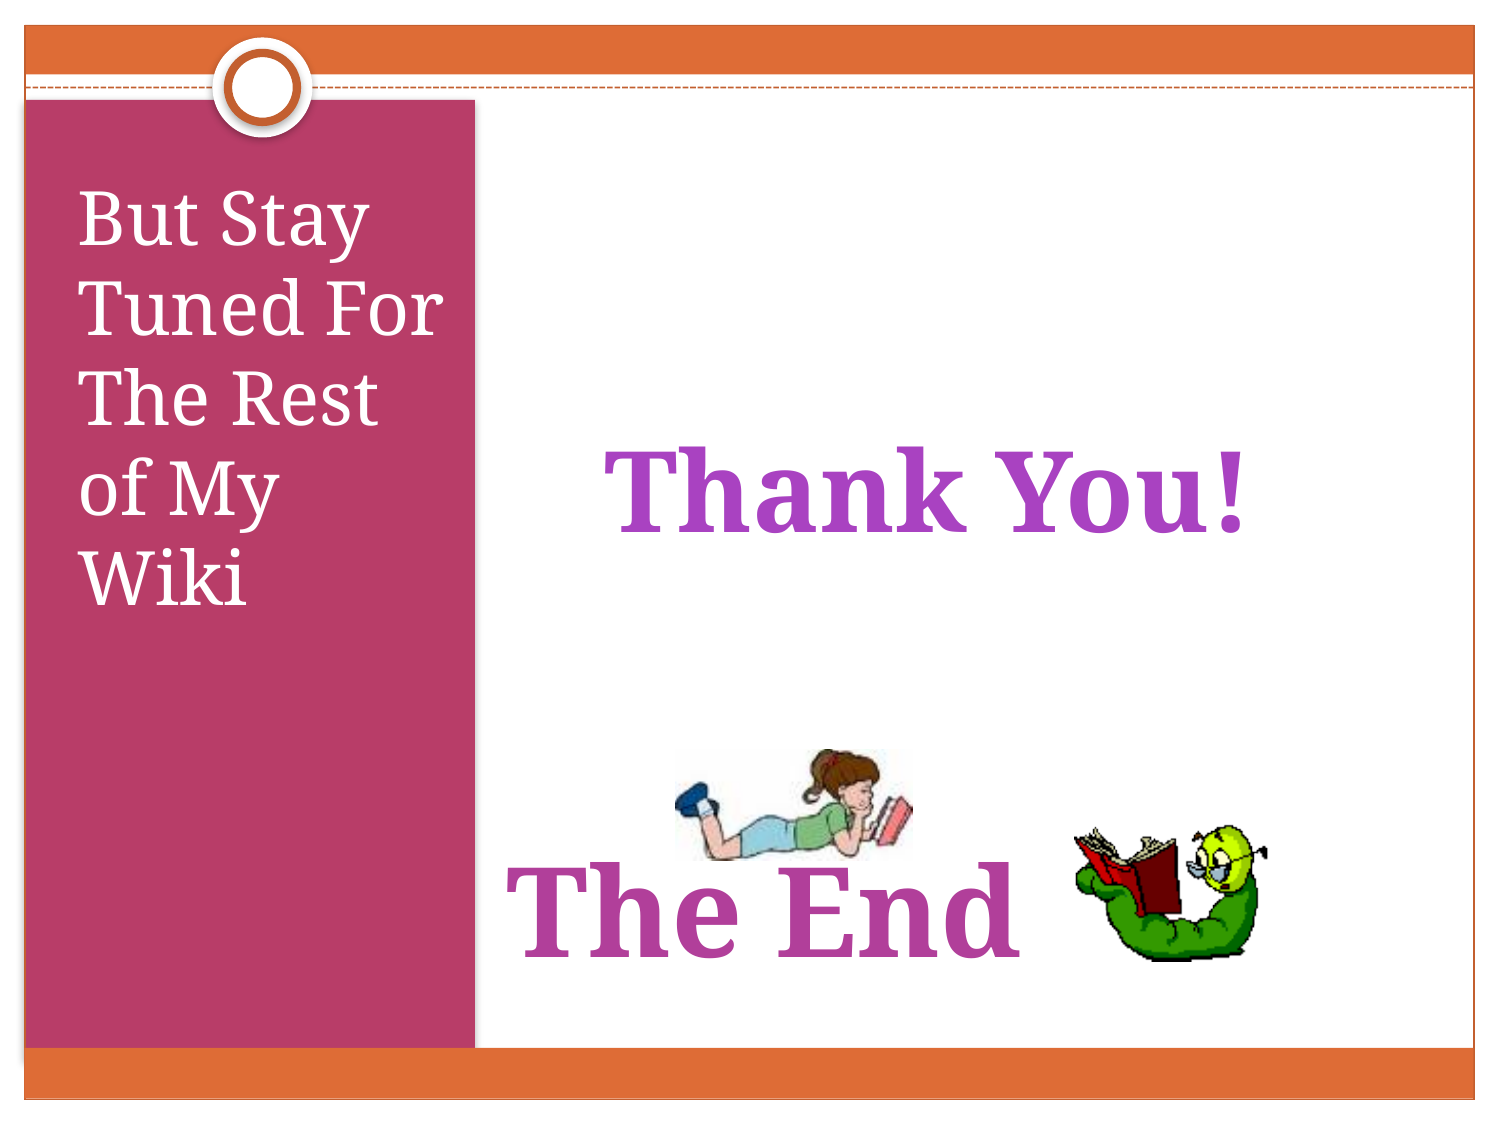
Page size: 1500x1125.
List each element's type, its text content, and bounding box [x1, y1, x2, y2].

text_box Thank You! [589, 412, 1268, 563]
picture [1074, 774, 1272, 962]
title The End [492, 825, 1455, 1025]
picture [674, 749, 913, 861]
list But Stay Tuned For The Rest of My Wiki [62, 162, 463, 1025]
